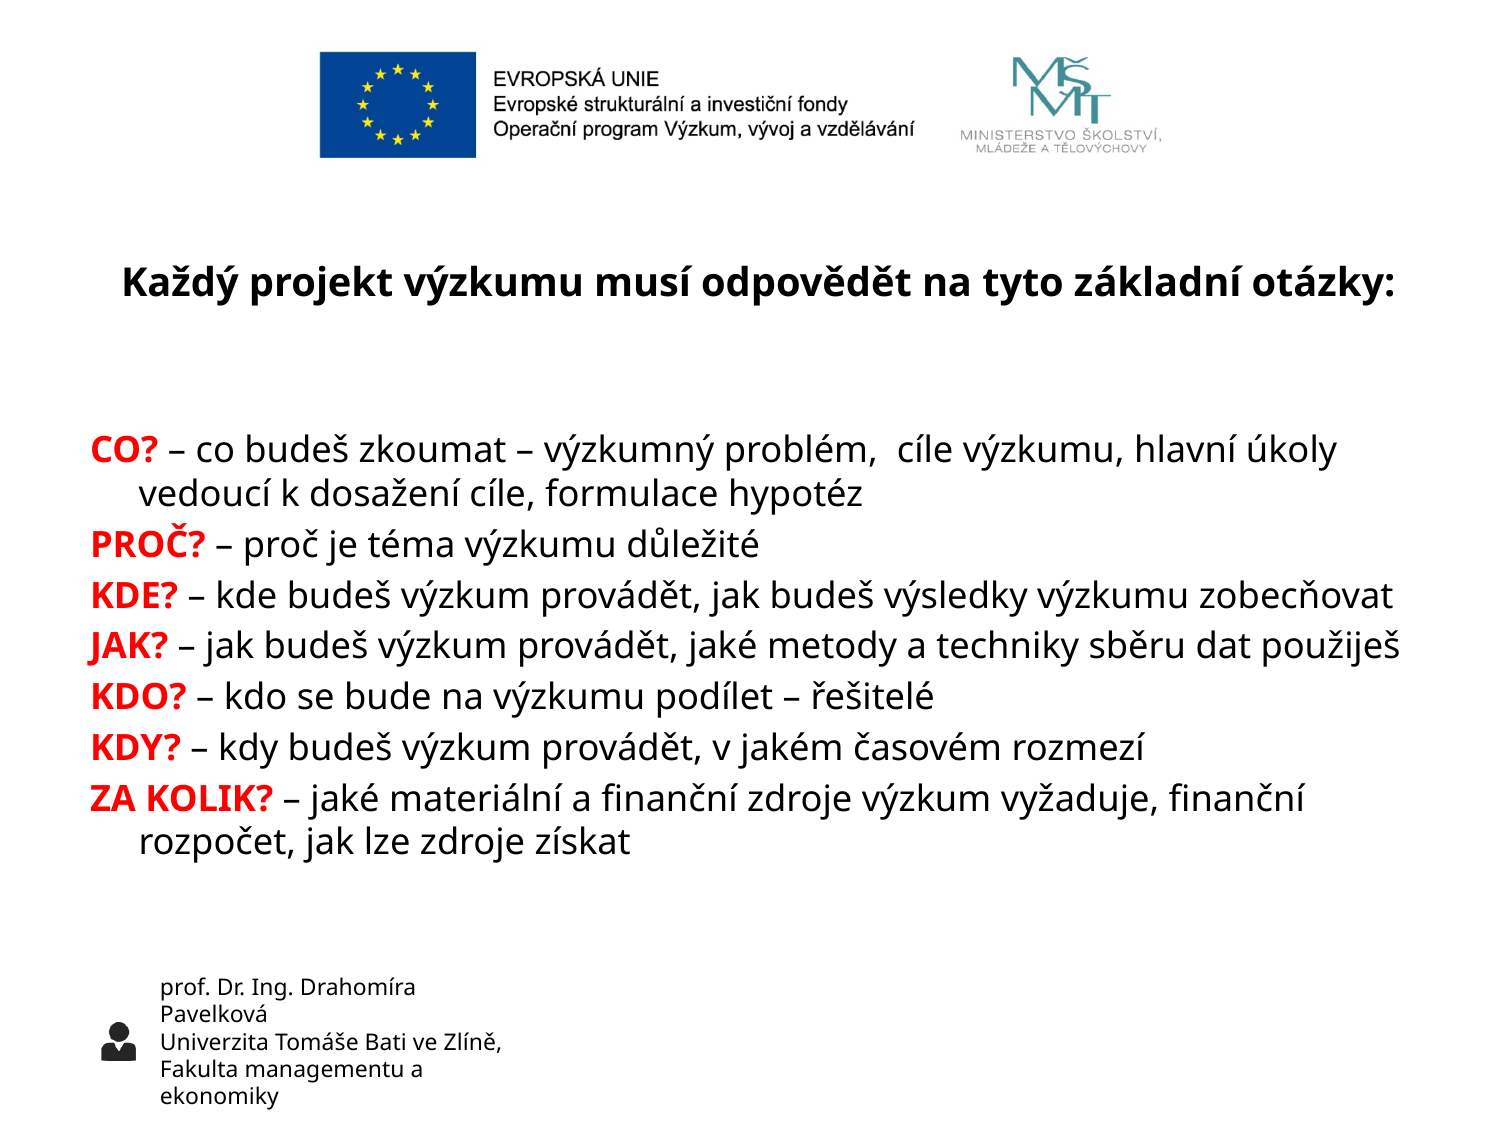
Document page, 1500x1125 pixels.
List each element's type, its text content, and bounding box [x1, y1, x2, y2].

picture [101, 1021, 136, 1062]
list CO? – co budeš zkoumat – výzkumný problém, cíle výzkumu, hlavní úkoly vedoucí k dosažení cíle, formulace hypotéz PROČ? – proč je téma výzkumu důležité KDE? – kde budeš výzkum provádět, jak budeš výsledky výzkumu zobecňovat JAK? – jak budeš výzkum provádět, jaké metody a techniky sběru dat použiješ KDO? – kdo se bude na výzkumu podílet – řešitelé KDY? – kdy budeš výzkum provádět, v jakém časovém rozmezí ZA KOLIK? – jaké materiální a finanční zdroje výzkum vyžaduje, finanční rozpočet, jak lze zdroje získat [75, 419, 1425, 1005]
picture [267, 0, 1213, 210]
footer prof. Dr. Ing. Drahomíra Pavelková Univerzita Tomáše Bati ve Zlíně, Fakulta managementu a ekonomiky [145, 999, 526, 1083]
title Každý projekt výzkumu musí odpovědět na tyto základní otázky: [101, 209, 1425, 362]
